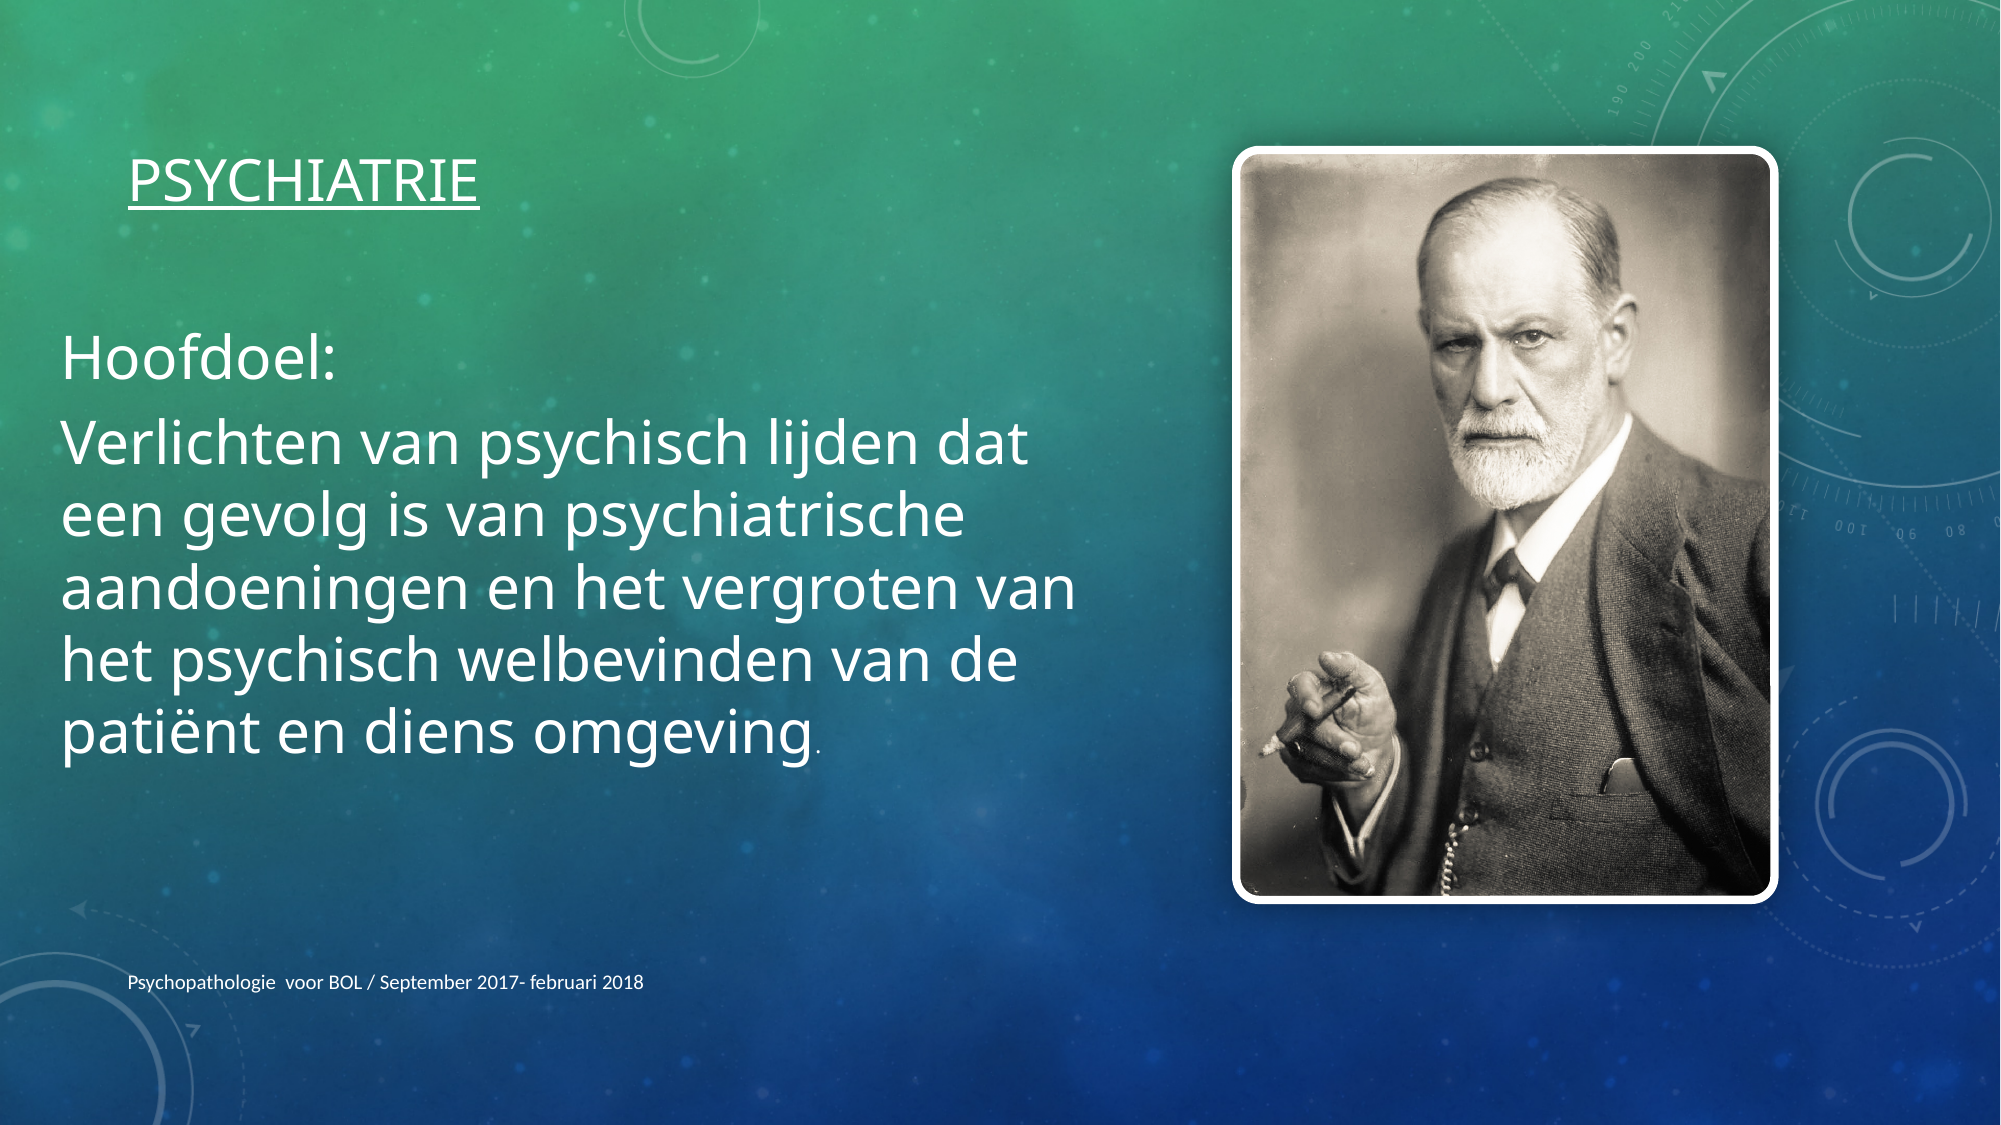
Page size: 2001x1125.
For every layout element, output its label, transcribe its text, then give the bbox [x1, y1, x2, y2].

picture [0, 0, 2001, 1125]
footer Psychopathologie voor BOL / September 2017- februari 2018 [112, 963, 1397, 1025]
title Psychiatrie [112, 113, 1124, 221]
list Hoofdoel: Verlichten van psychisch lijden dat een gevolg is van psychiatrische aandoeningen en het vergroten van het psychisch welbevinden van de patiënt en diens omgeving. [45, 311, 1124, 788]
